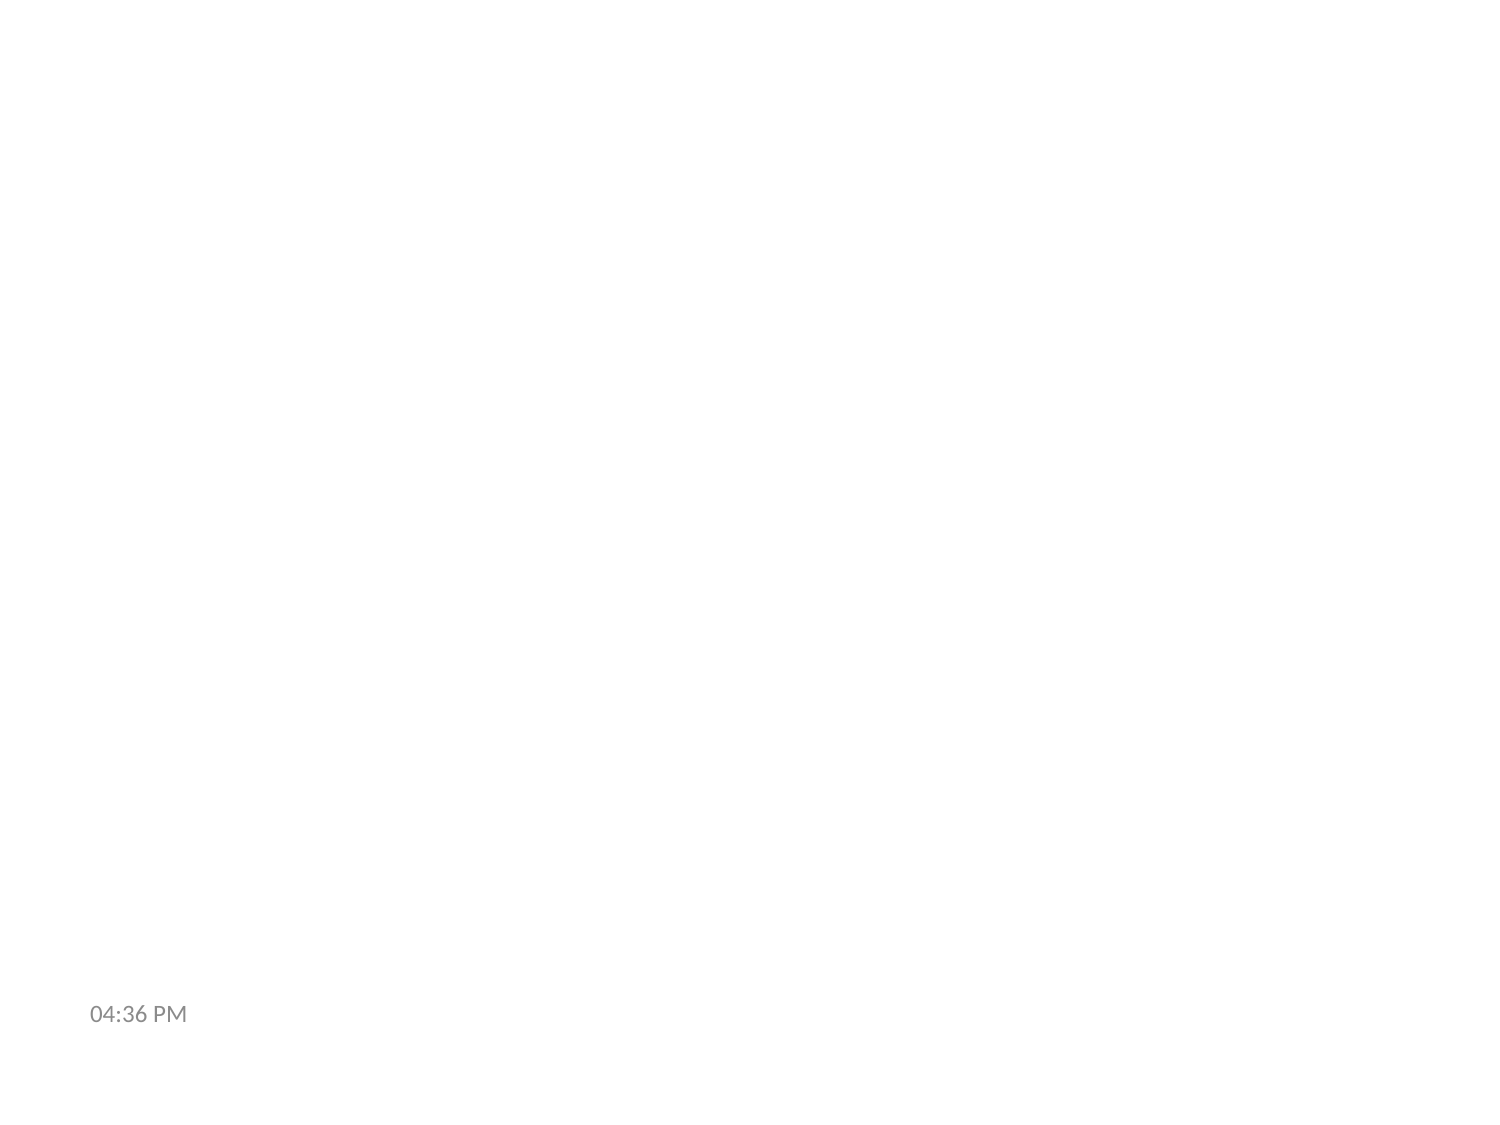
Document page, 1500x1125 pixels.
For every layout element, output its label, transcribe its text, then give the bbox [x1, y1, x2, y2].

text_box 3:35 PM [75, 982, 425, 1043]
